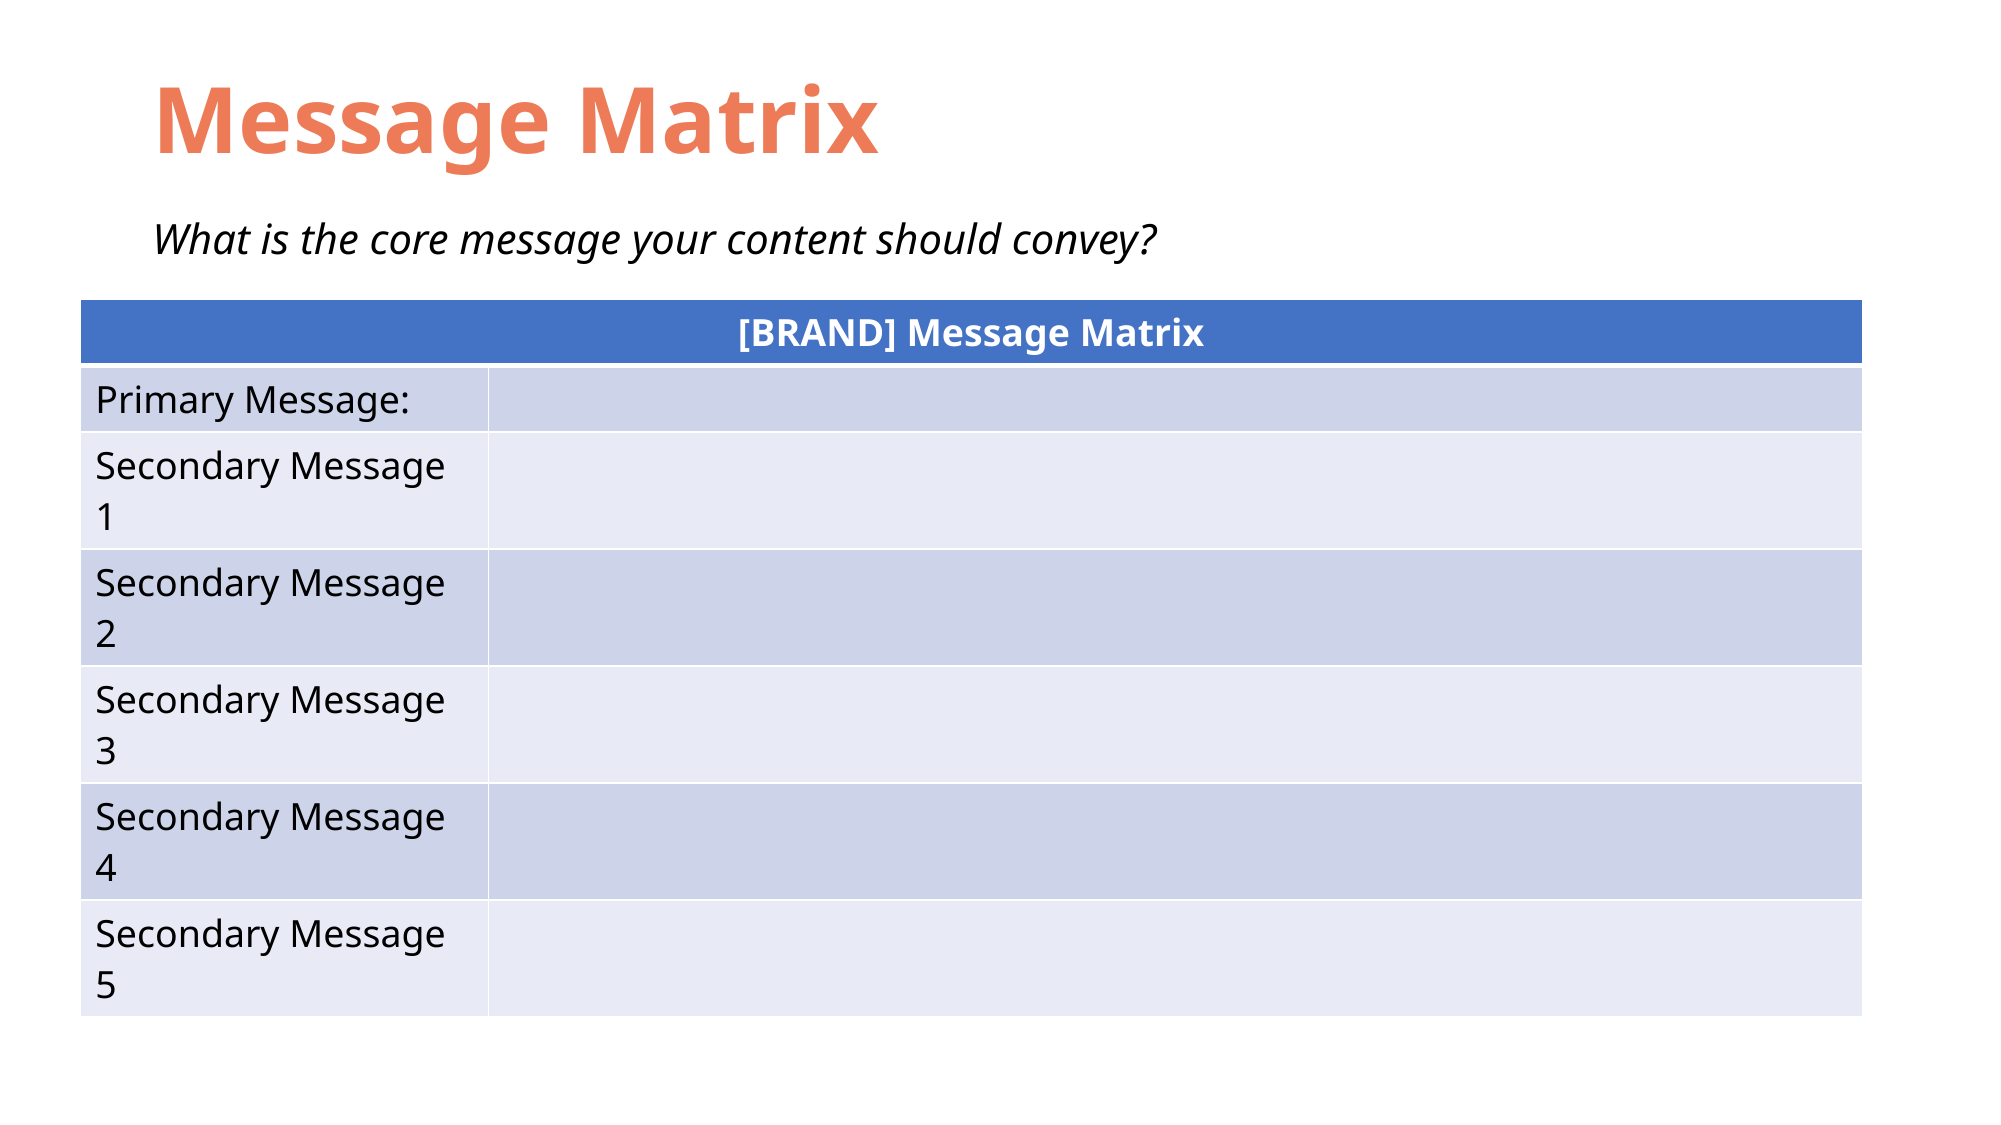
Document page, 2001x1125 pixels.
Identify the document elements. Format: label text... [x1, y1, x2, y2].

title Message Matrix What is the core message your content should convey? [137, 59, 1863, 278]
table_cell Secondary Message 3 [81, 667, 488, 782]
table_cell Secondary Message 1 [81, 433, 488, 548]
table_cell Secondary Message 5 [81, 901, 488, 1016]
table_cell [489, 901, 1862, 1016]
table_cell [489, 667, 1862, 782]
table_cell Primary Message: [81, 368, 488, 431]
table_cell [489, 550, 1862, 665]
table_cell [489, 784, 1862, 899]
table_header [BRAND] Message Matrix [81, 300, 1862, 363]
table_cell [489, 368, 1862, 431]
table_cell Secondary Message 2 [81, 550, 488, 665]
table_cell [489, 433, 1862, 548]
table_cell Secondary Message 4 [81, 784, 488, 899]
